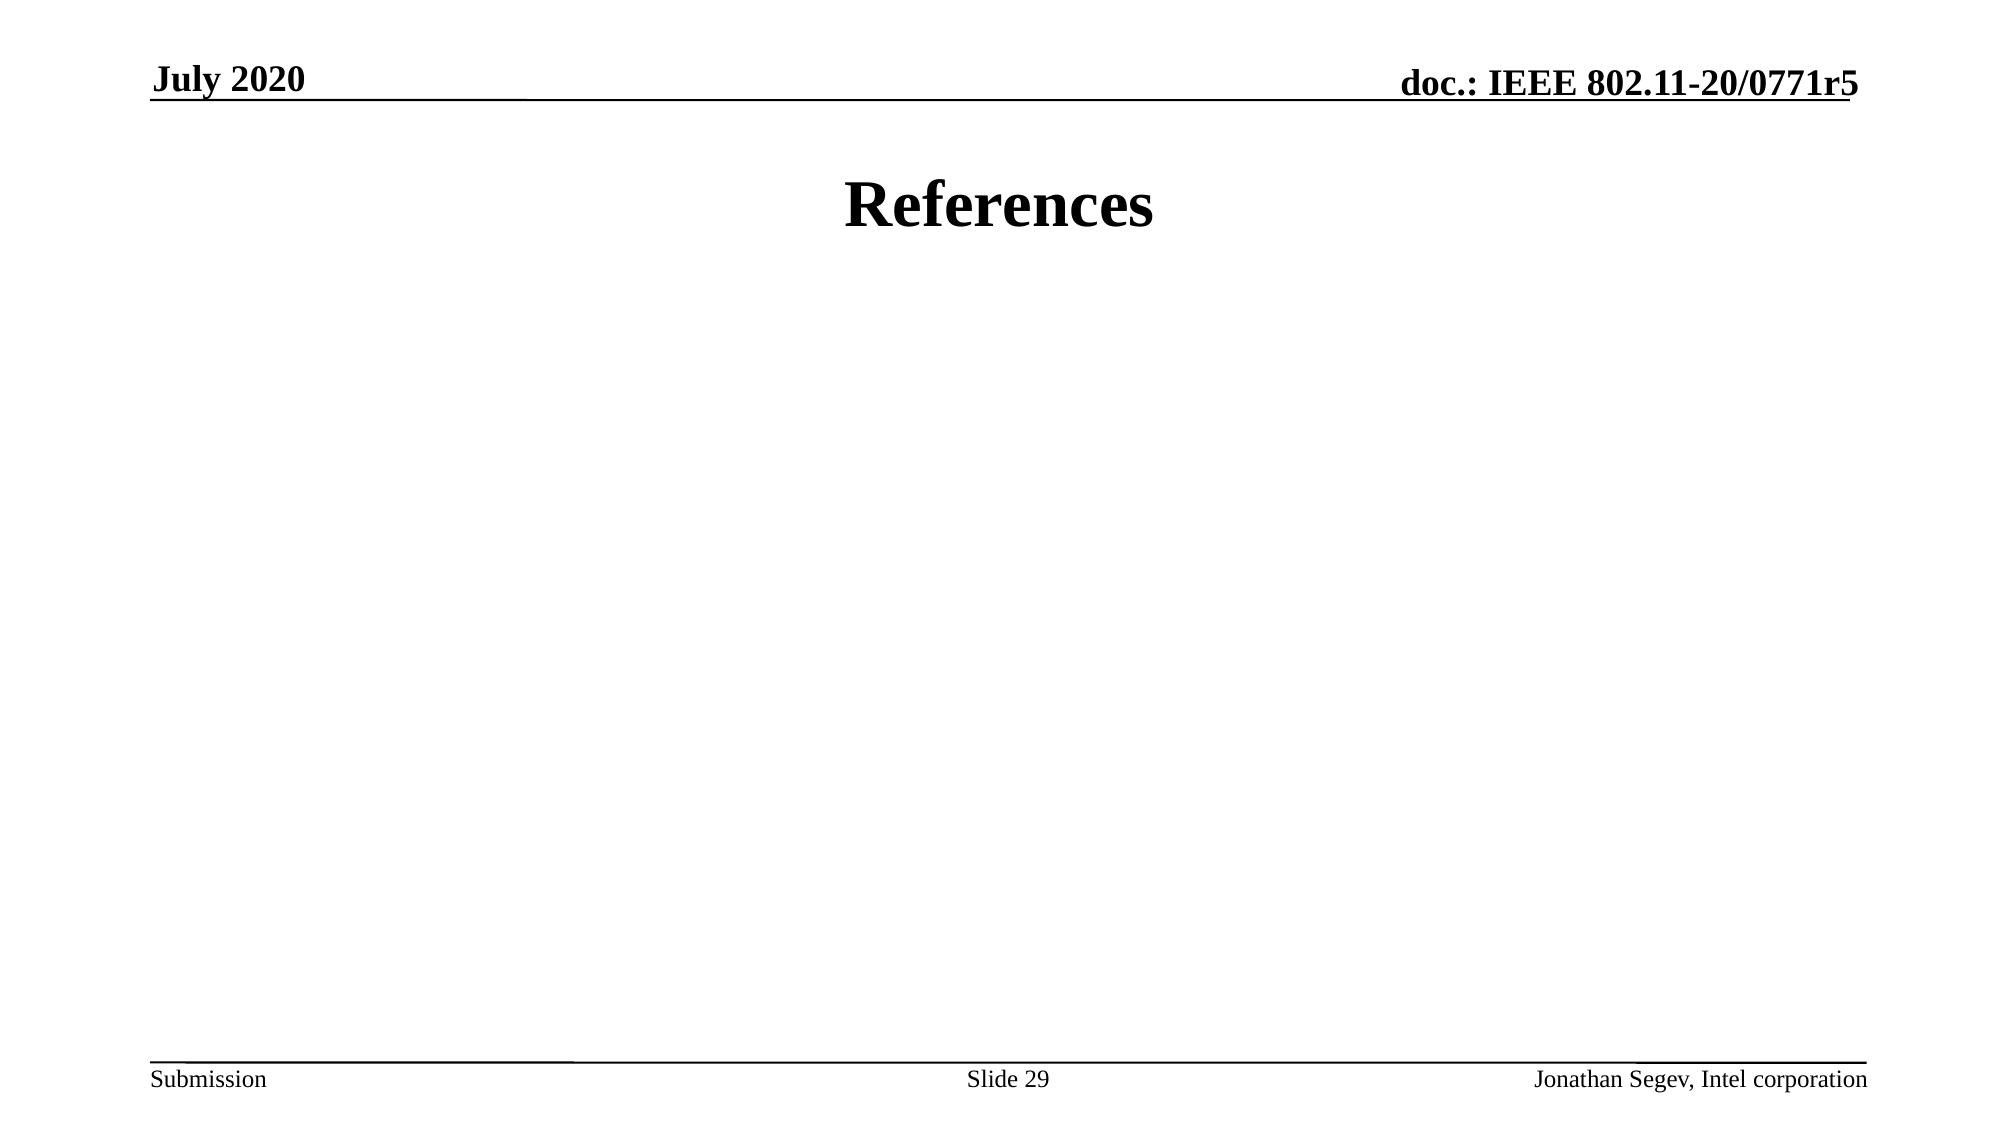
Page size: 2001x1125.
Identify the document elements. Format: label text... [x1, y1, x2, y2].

footer Jonathan Segev, Intel corporation [1171, 1061, 1869, 1093]
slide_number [152, 54, 563, 100]
slide_number Slide 29 [950, 1061, 1067, 1123]
title References [149, 112, 1850, 288]
